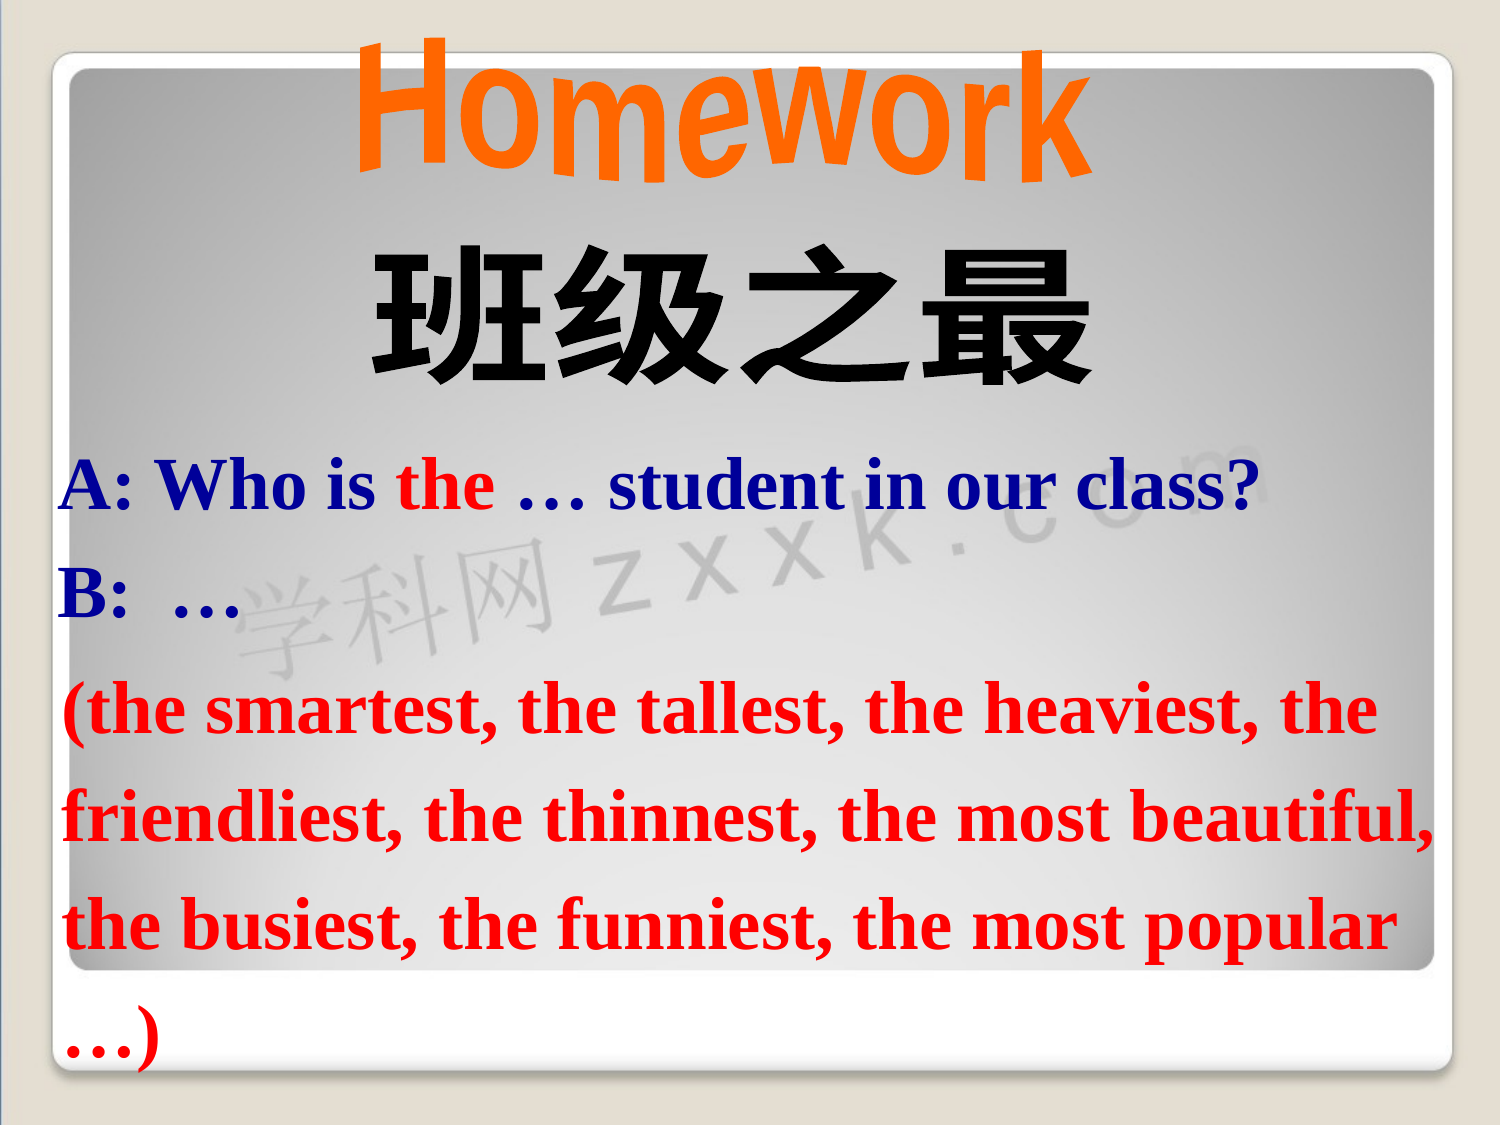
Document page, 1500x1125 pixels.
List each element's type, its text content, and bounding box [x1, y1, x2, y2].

text_box (the smartest, the tallest, the heaviest, the friendliest, the thinnest, the most beautiful, the busiest, the funniest, the most popular …) [46, 633, 1488, 1080]
text_box A: Who is the … student in our class? B: … [42, 408, 1279, 640]
picture [0, 0, 1500, 1125]
